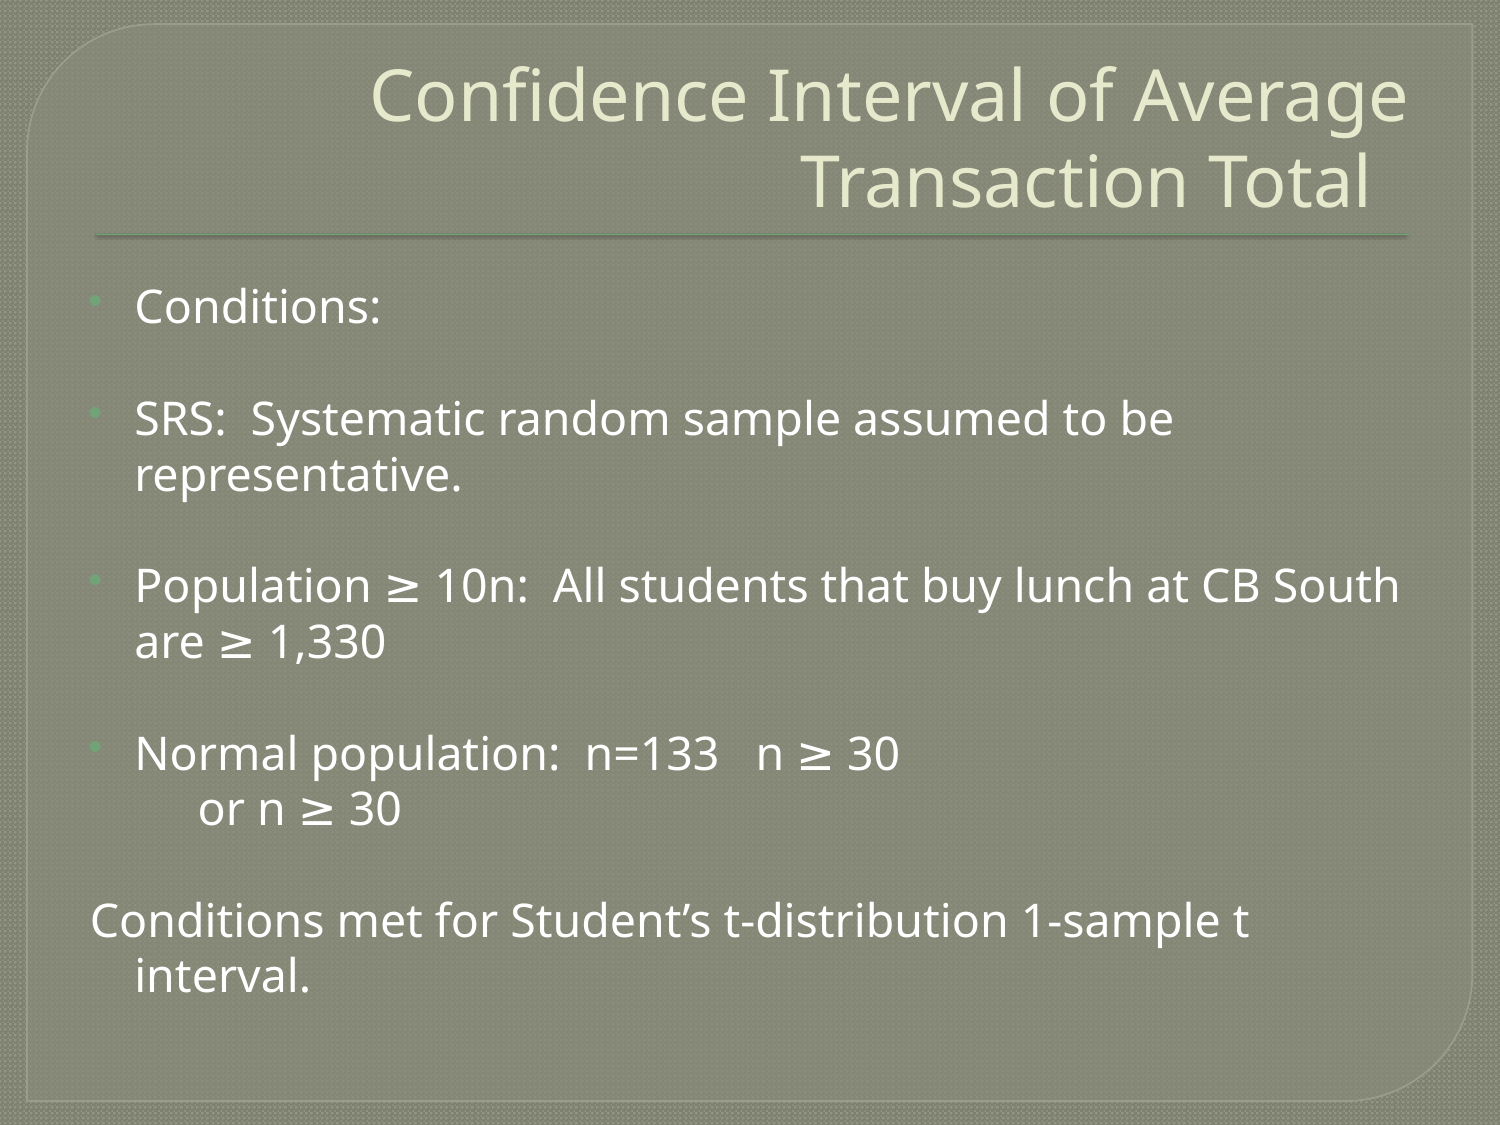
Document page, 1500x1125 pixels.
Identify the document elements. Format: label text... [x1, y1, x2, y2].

title Confidence Interval of Average Transaction Total [75, 41, 1425, 230]
list Conditions: SRS: Systematic random sample assumed to be representative. Population ≥ 10n: All students that buy lunch at CB South are ≥ 1,330 Normal population: n=133 n ≥ 30 or n ≥ 30 Conditions met for Student’s t-distribution 1-sample t interval. [75, 270, 1425, 1013]
